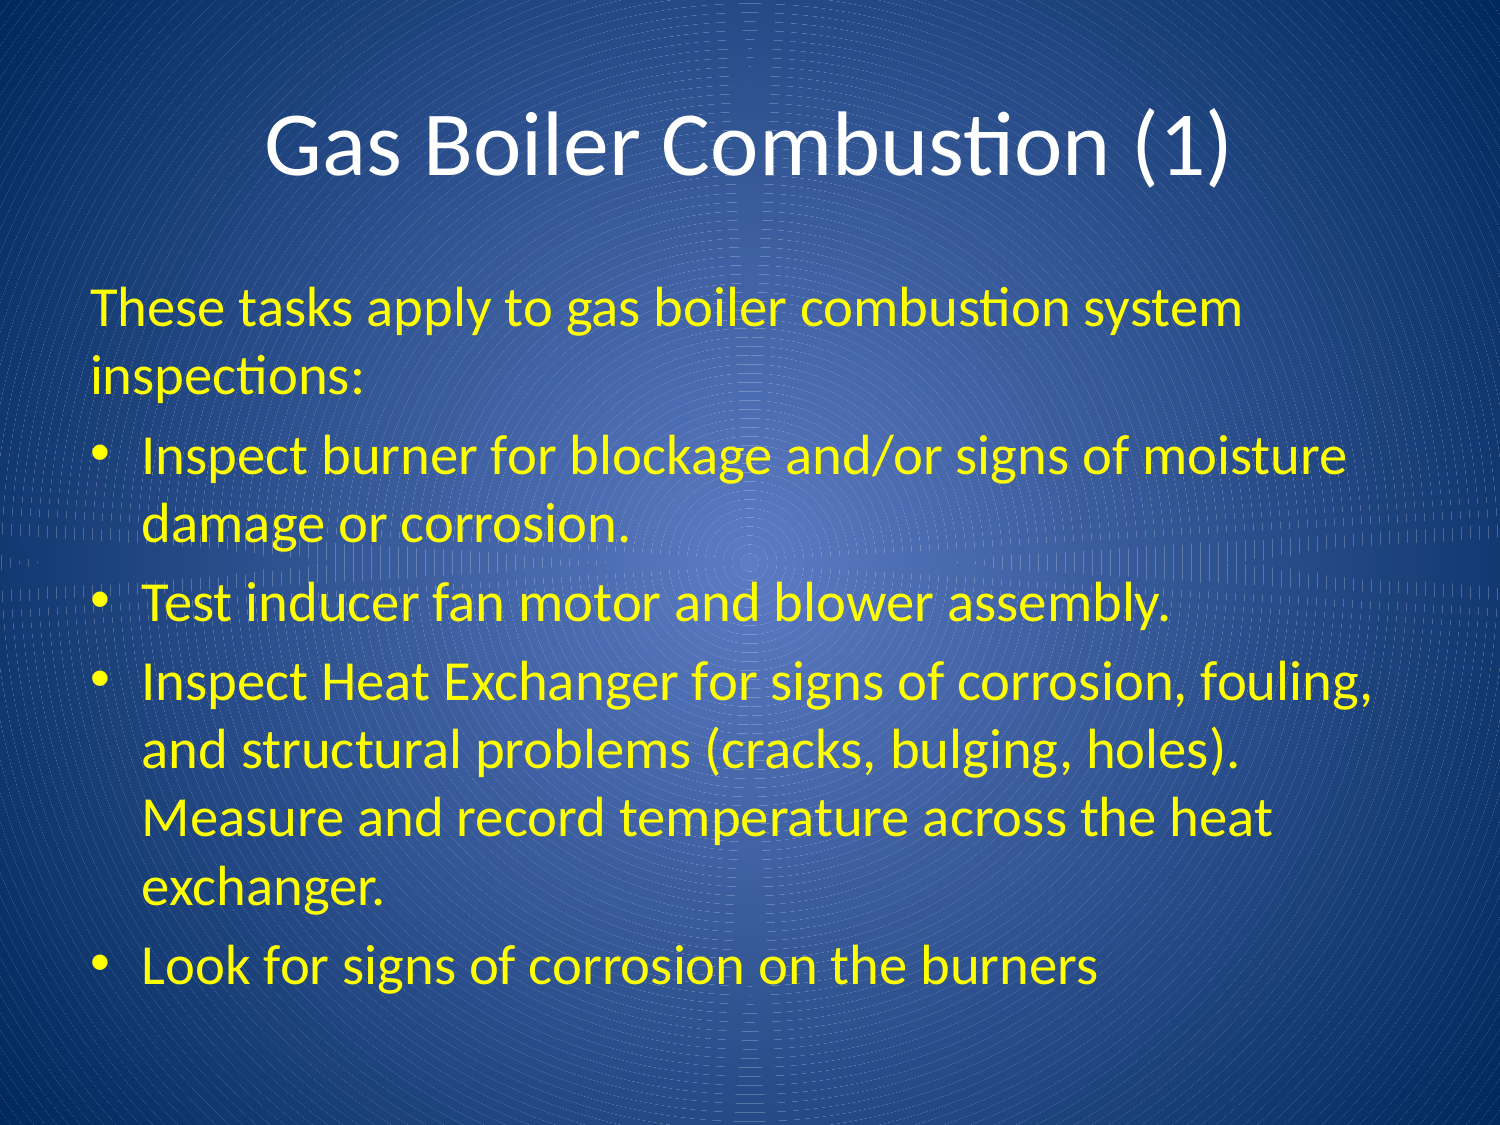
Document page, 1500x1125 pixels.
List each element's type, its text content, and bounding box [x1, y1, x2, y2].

list These tasks apply to gas boiler combustion system inspections: Inspect burner for blockage and/or signs of moisture damage or corrosion. Test inducer fan motor and blower assembly. Inspect Heat Exchanger for signs of corrosion, fouling, and structural problems (cracks, bulging, holes). Measure and record temperature across the heat exchanger. Look for signs of corrosion on the burners [75, 262, 1425, 1005]
title Gas Boiler Combustion (1) [75, 45, 1425, 233]
